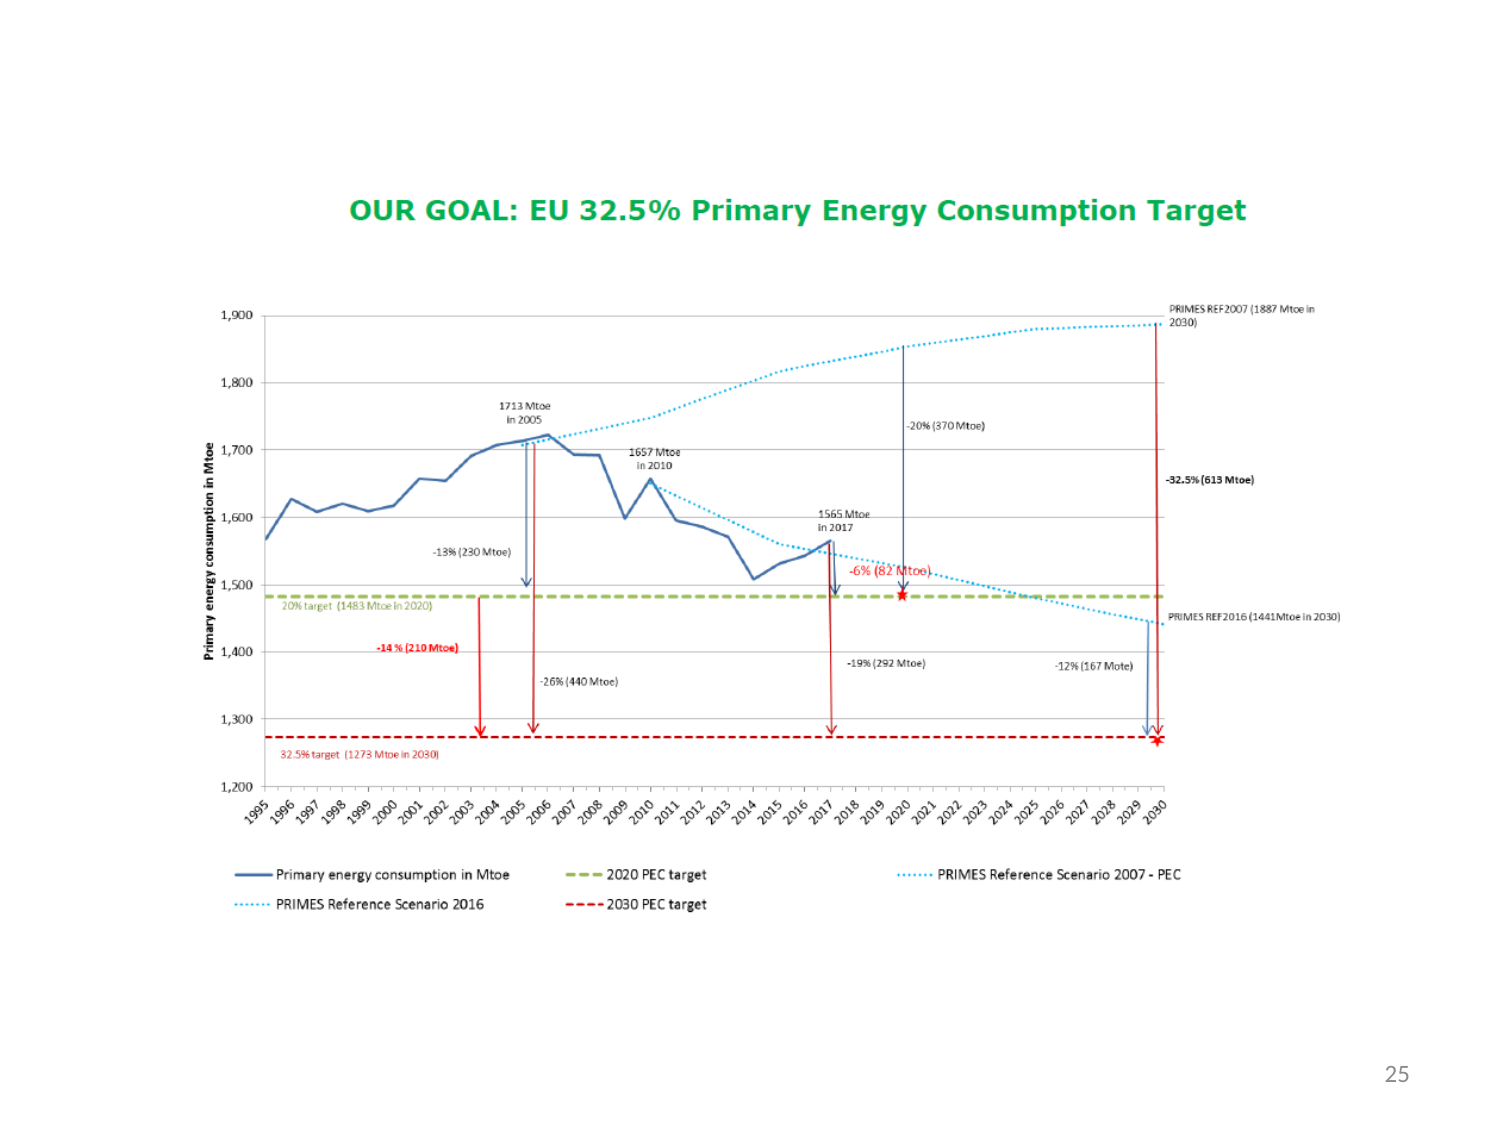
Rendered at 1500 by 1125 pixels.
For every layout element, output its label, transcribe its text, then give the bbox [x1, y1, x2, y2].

slide_number 25 [1074, 1042, 1425, 1103]
picture [180, 186, 1353, 918]
